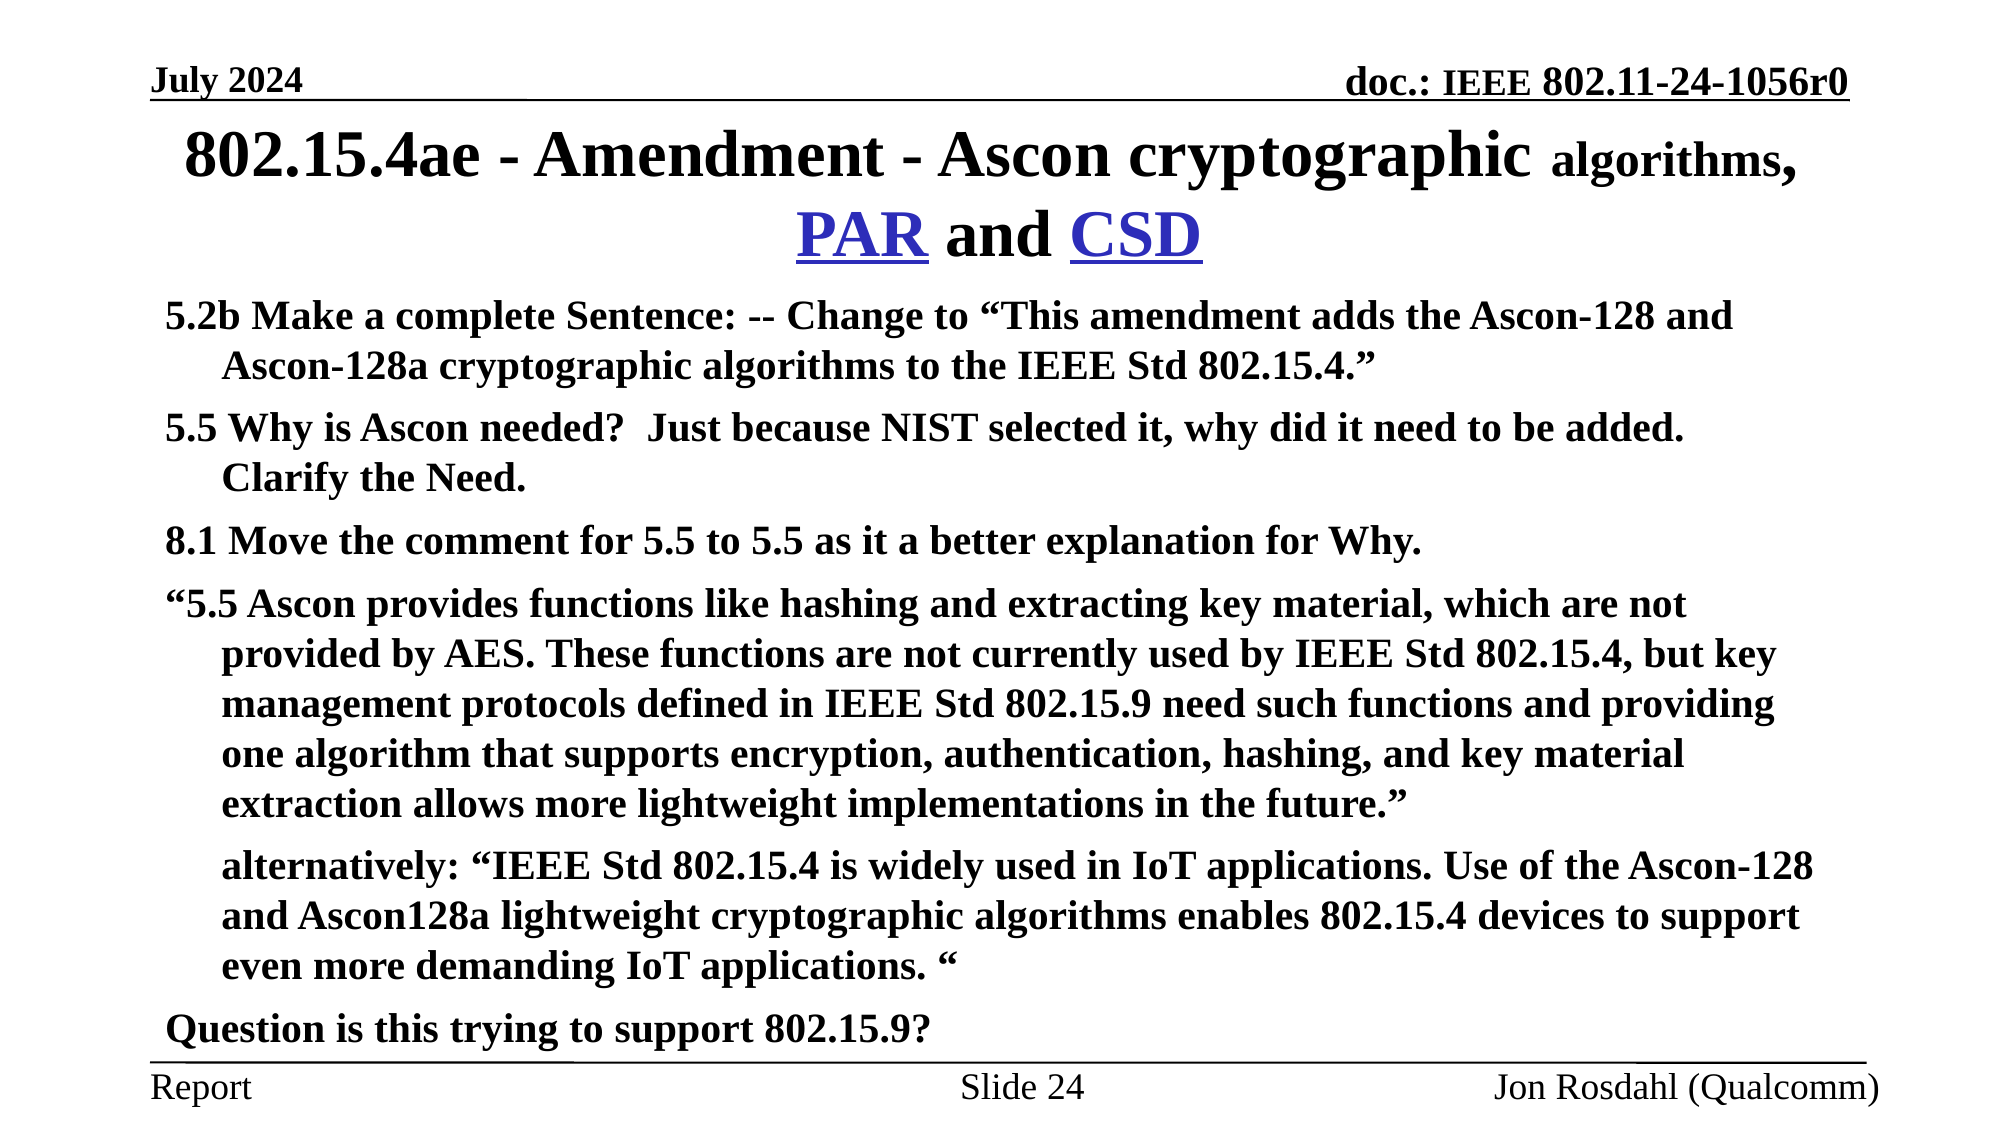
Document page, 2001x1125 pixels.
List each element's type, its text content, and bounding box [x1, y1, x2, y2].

footer Jon Rosdahl (Qualcomm) [1436, 1061, 1881, 1108]
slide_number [149, 49, 431, 100]
title 802.15.4ae - Amendment - Ascon cryptographic algorithms, PAR and CSD [149, 112, 1850, 268]
list 5.2b Make a complete Sentence: -- Change to “This amendment adds the Ascon-128 and Ascon-128a cryptographic algorithms to the IEEE Std 802.15.4.” 5.5 Why is Ascon needed? Just because NIST selected it, why did it need to be added. Clarify the Need. 8.1 Move the comment for 5.5 to 5.5 as it a better explanation for Why. “5.5 Ascon provides functions like hashing and extracting key material, which are not provided by AES. These functions are not currently used by IEEE Std 802.15.4, but key management protocols defined in IEEE Std 802.15.9 need such functions and providing one algorithm that supports encryption, authentication, hashing, and key material extraction allows more lightweight implementations in the future.” alternatively: “IEEE Std 802.15.4 is widely used in IoT applications. Use of the Ascon-128 and Ascon128a lightweight cryptographic algorithms enables 802.15.4 devices to support even more demanding IoT applications. “ Question is this trying to support 802.15.9? [149, 279, 1850, 1063]
slide_number Slide 24 [950, 1061, 1095, 1125]
